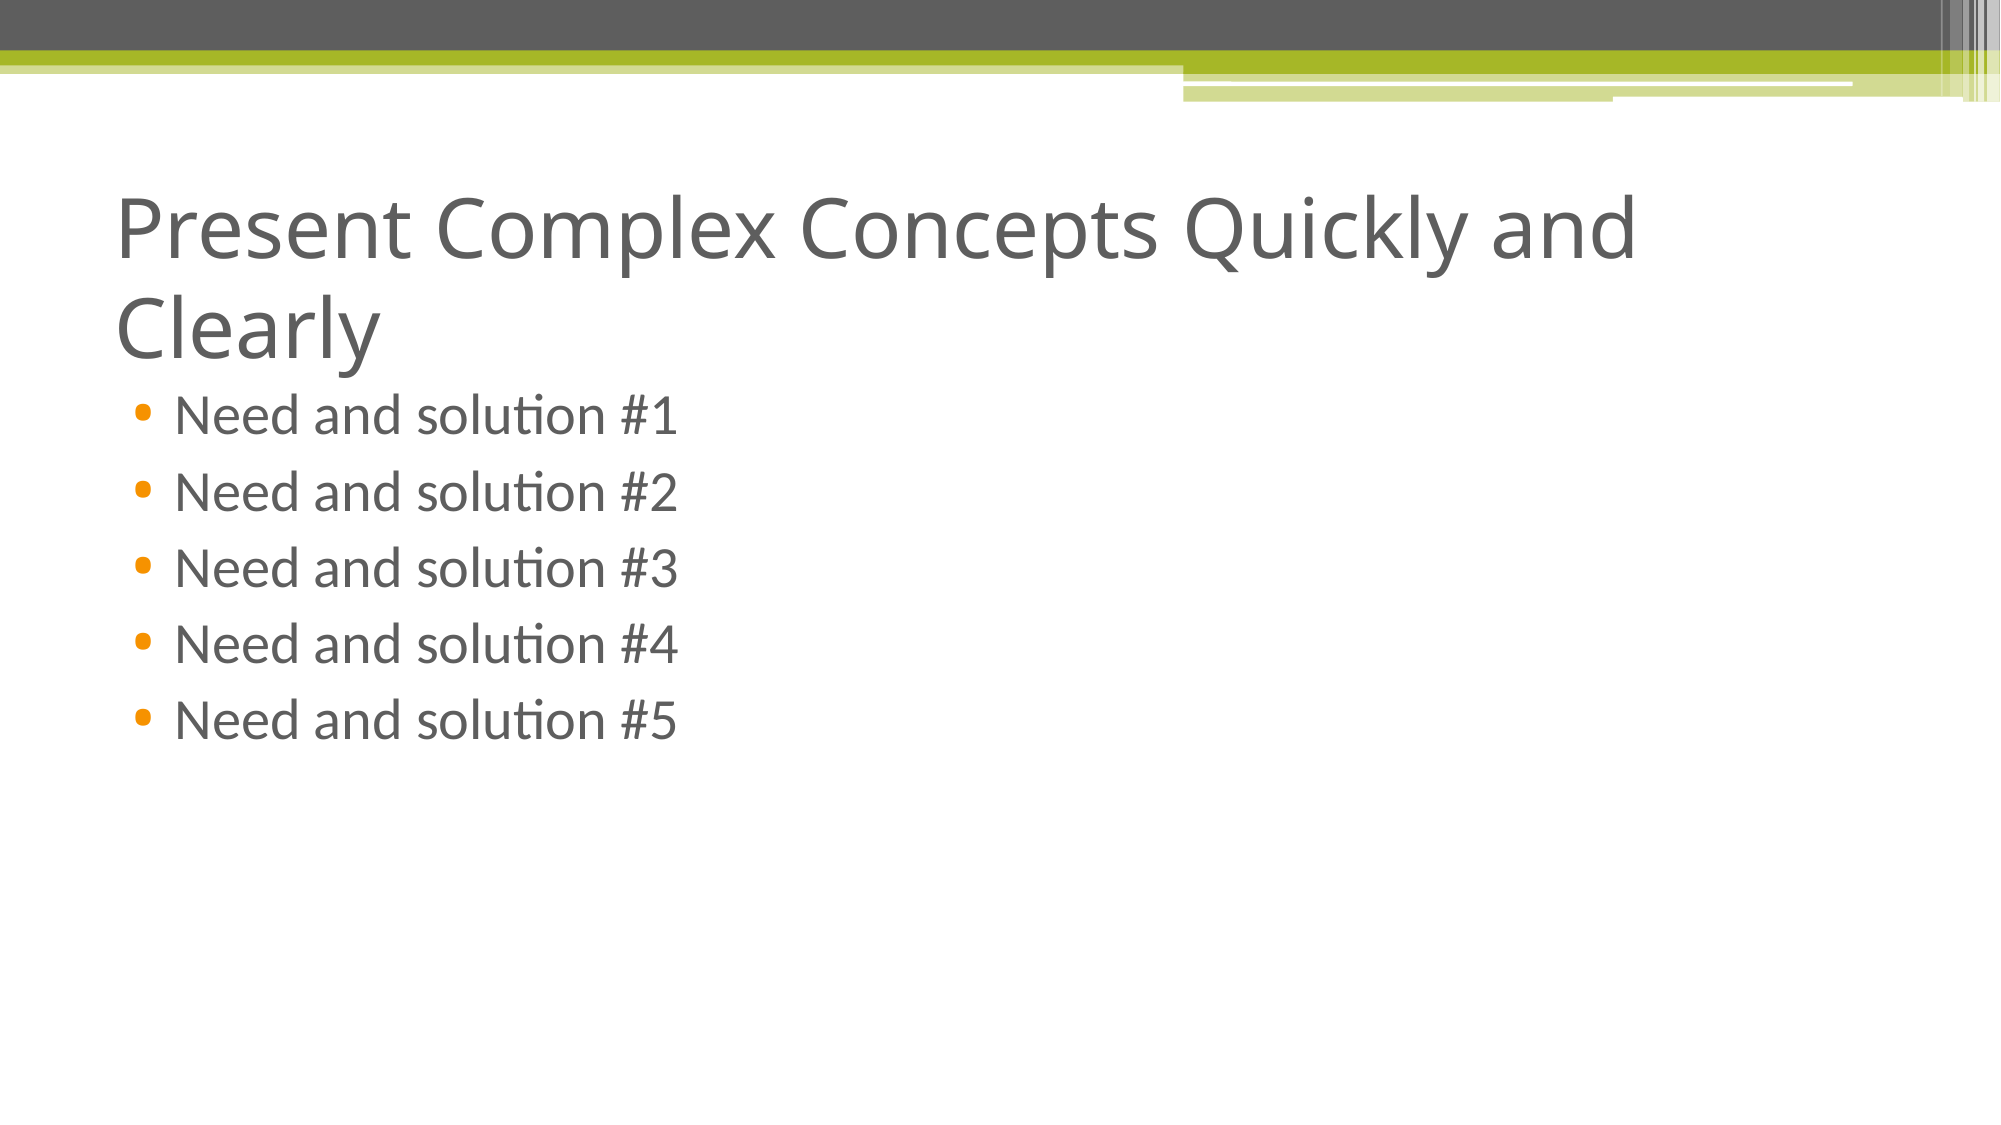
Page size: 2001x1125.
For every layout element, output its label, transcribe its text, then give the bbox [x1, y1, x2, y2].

list Need and solution #1 Need and solution #2 Need and solution #3 Need and solution #4 Need and solution #5 [99, 368, 1900, 1079]
title Present Complex Concepts Quickly and Clearly [99, 187, 1900, 363]
